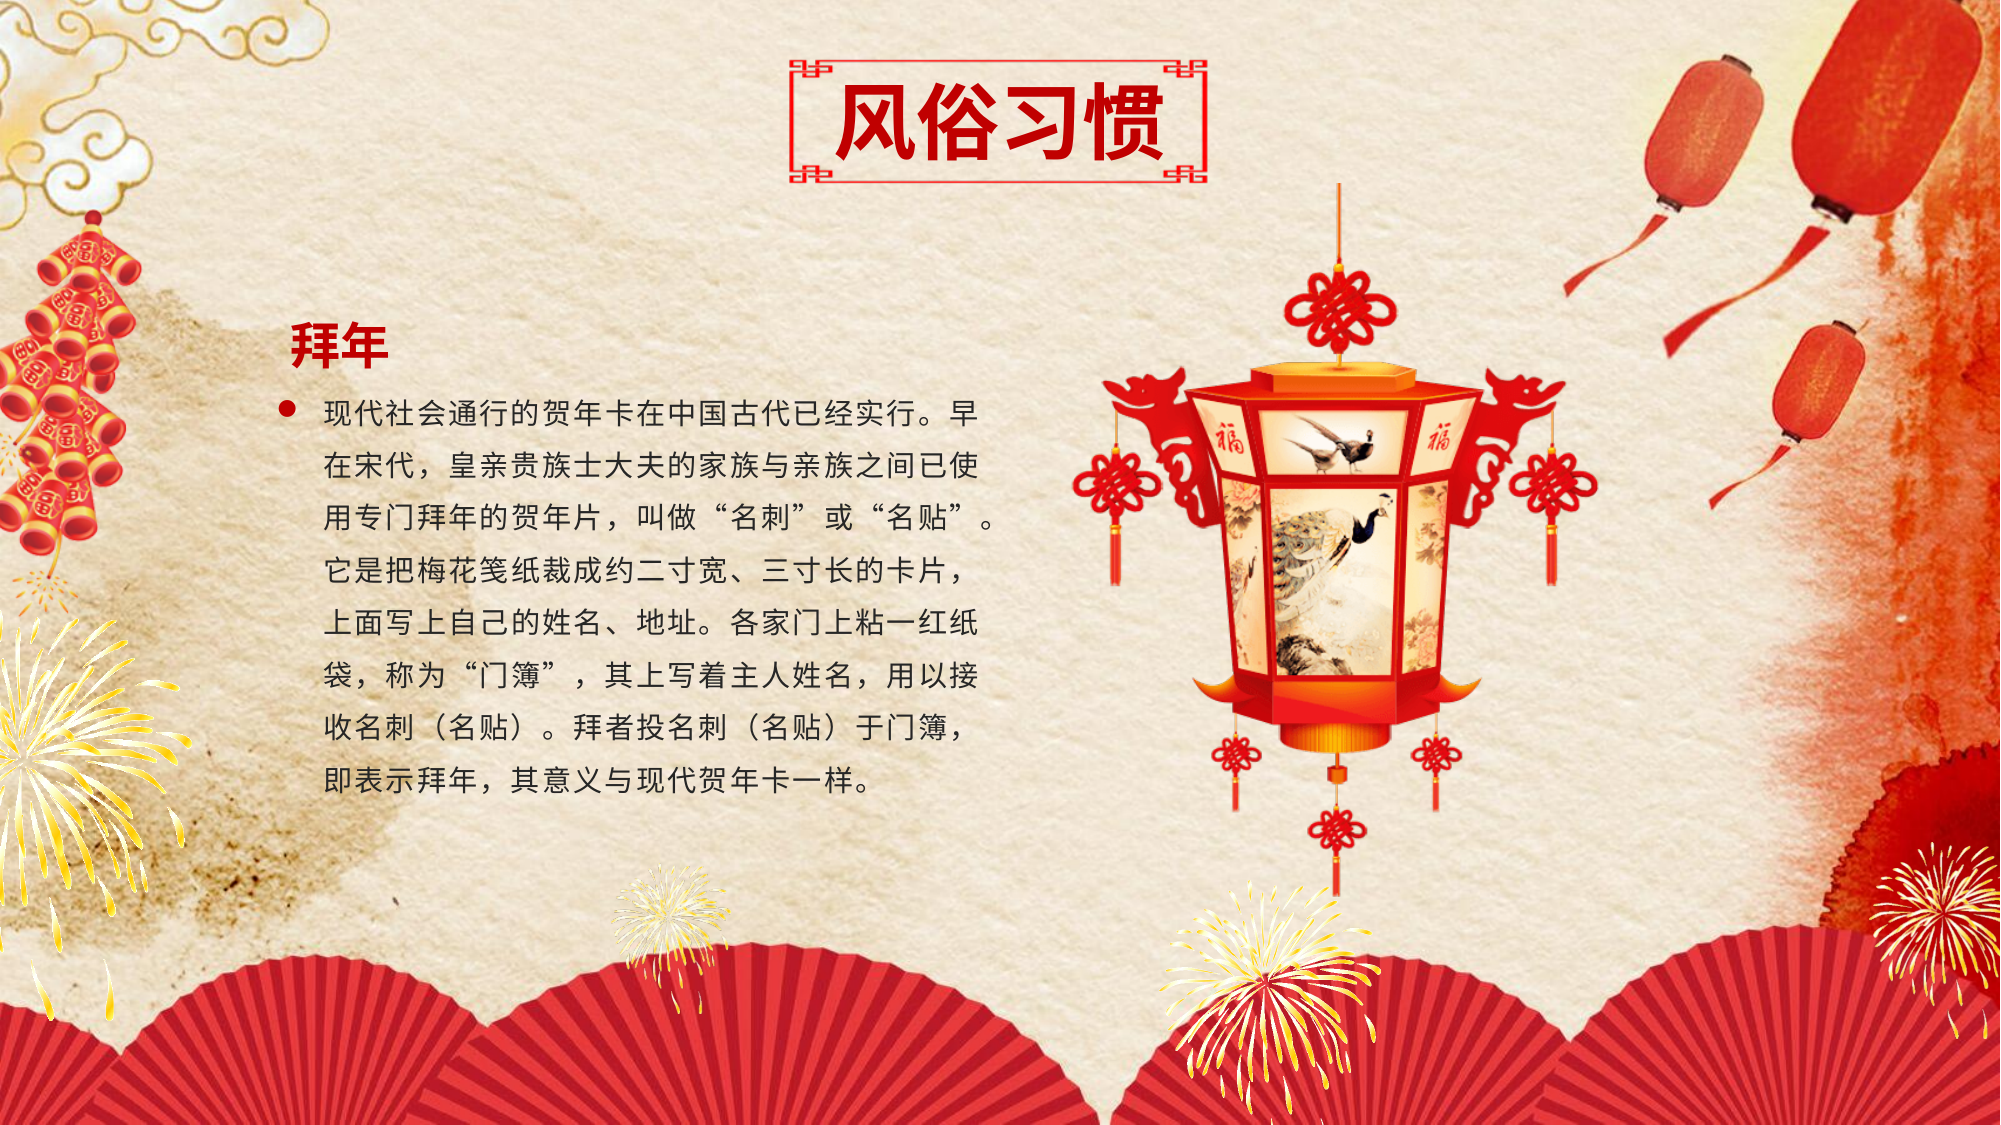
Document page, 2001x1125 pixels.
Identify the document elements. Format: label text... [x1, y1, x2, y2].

text_box 拜年 [275, 289, 406, 382]
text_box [766, 34, 1234, 207]
text_box 现代社会通行的贺年卡在中国古代已经实行。早在宋代，皇亲贵族士大夫的家族与亲族之间已使用专门拜年的贺年片，叫做“名刺”或“名贴”。它是把梅花笺纸裁成约二寸宽、三寸长的卡片，上面写上自己的姓名、地址。各家门上粘一红纸袋，称为“门簿”，其上写着主人姓名，用以接收名刺（名贴）。拜者投名刺（名贴）于门簿，即表示拜年，其意义与现代贺年卡一样。 [261, 370, 1000, 805]
picture [0, 0, 2000, 1125]
